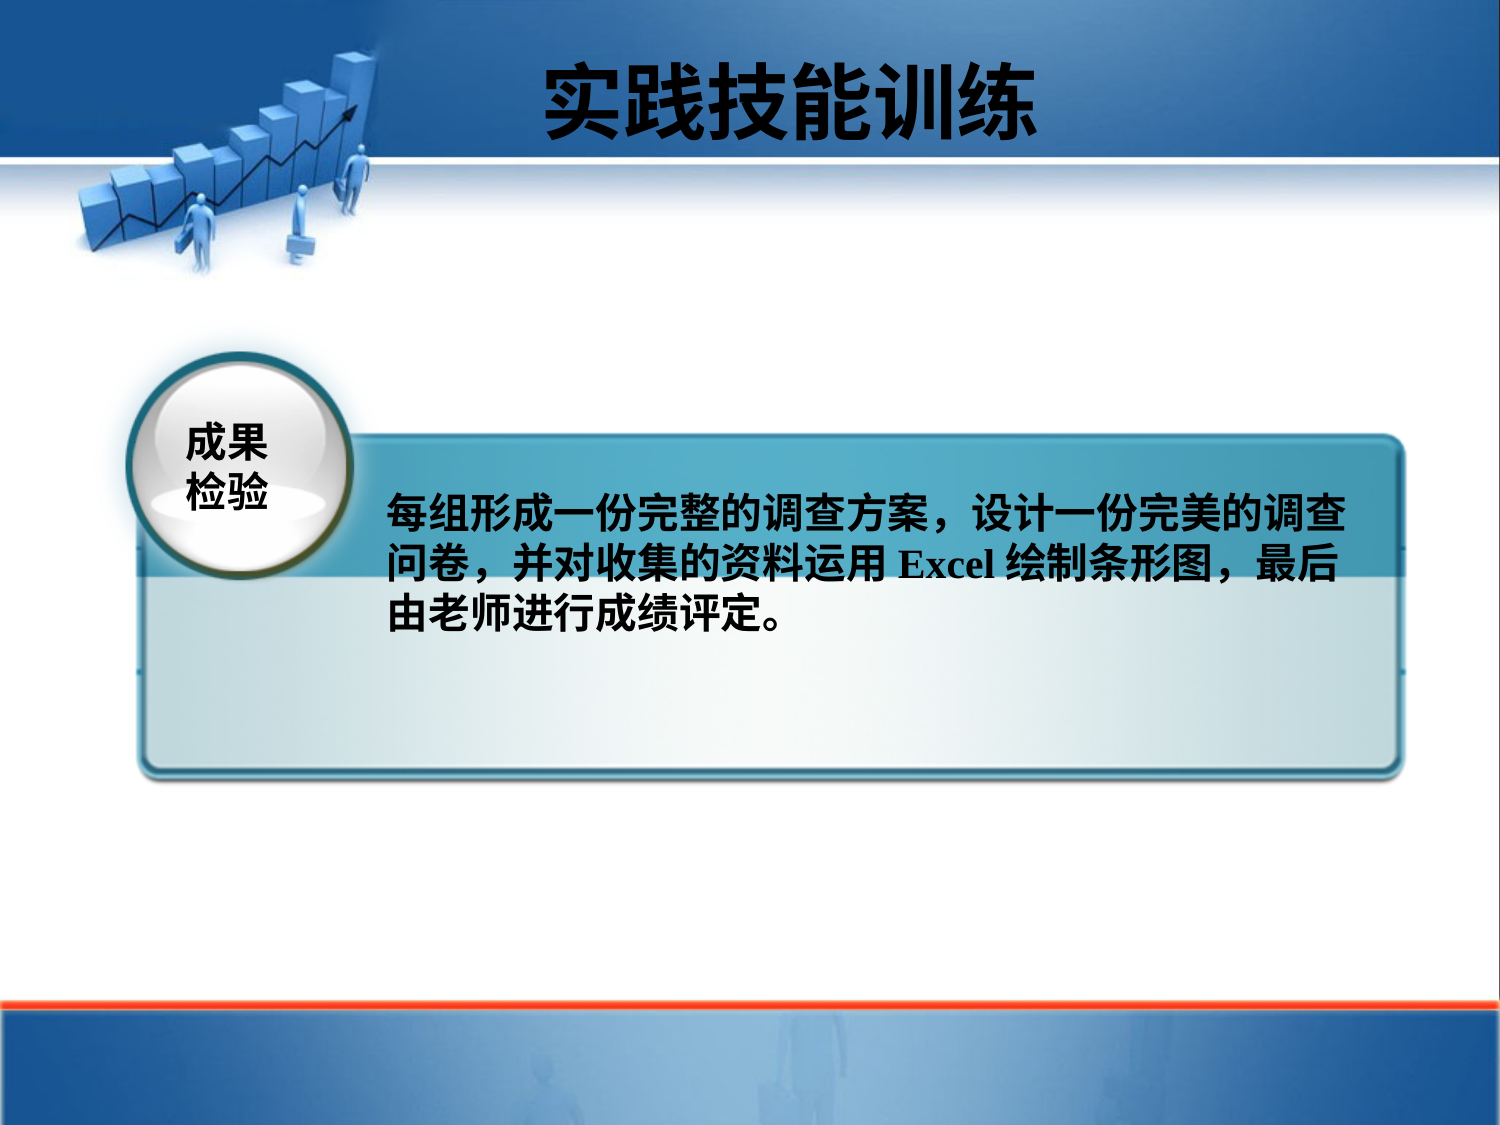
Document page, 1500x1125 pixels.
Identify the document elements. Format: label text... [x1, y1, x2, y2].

picture [0, 0, 1500, 1125]
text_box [88, 314, 389, 615]
text_box 实践技能训练 [525, 42, 1424, 158]
